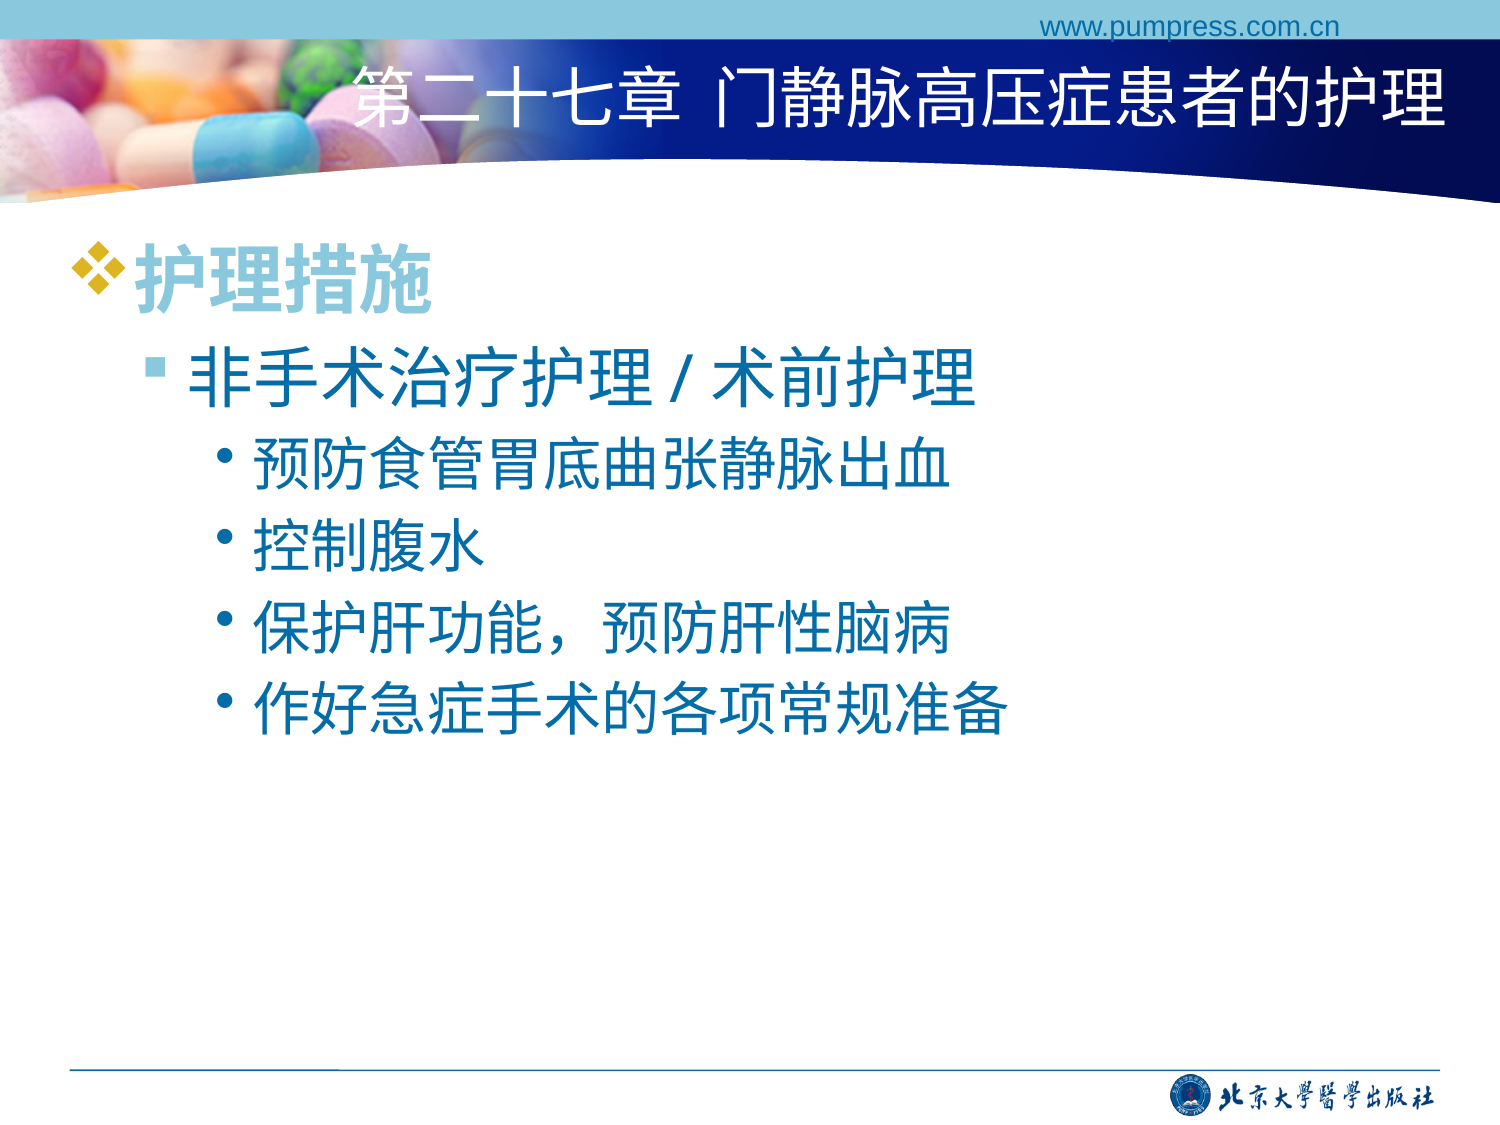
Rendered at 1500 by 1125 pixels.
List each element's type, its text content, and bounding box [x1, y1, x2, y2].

picture [1170, 1074, 1436, 1118]
list 护理措施 非手术治疗护理/术前护理 预防食管胃底曲张静脉出血 控制腹水 保护肝功能，预防肝性脑病 作好急症手术的各项常规准备 [49, 224, 1463, 1026]
picture [0, 40, 1500, 203]
title 第二十七章 门静脉高压症患者的护理 [137, 49, 1463, 143]
slide_number www.pumpress.com.cn [1025, 0, 1463, 38]
